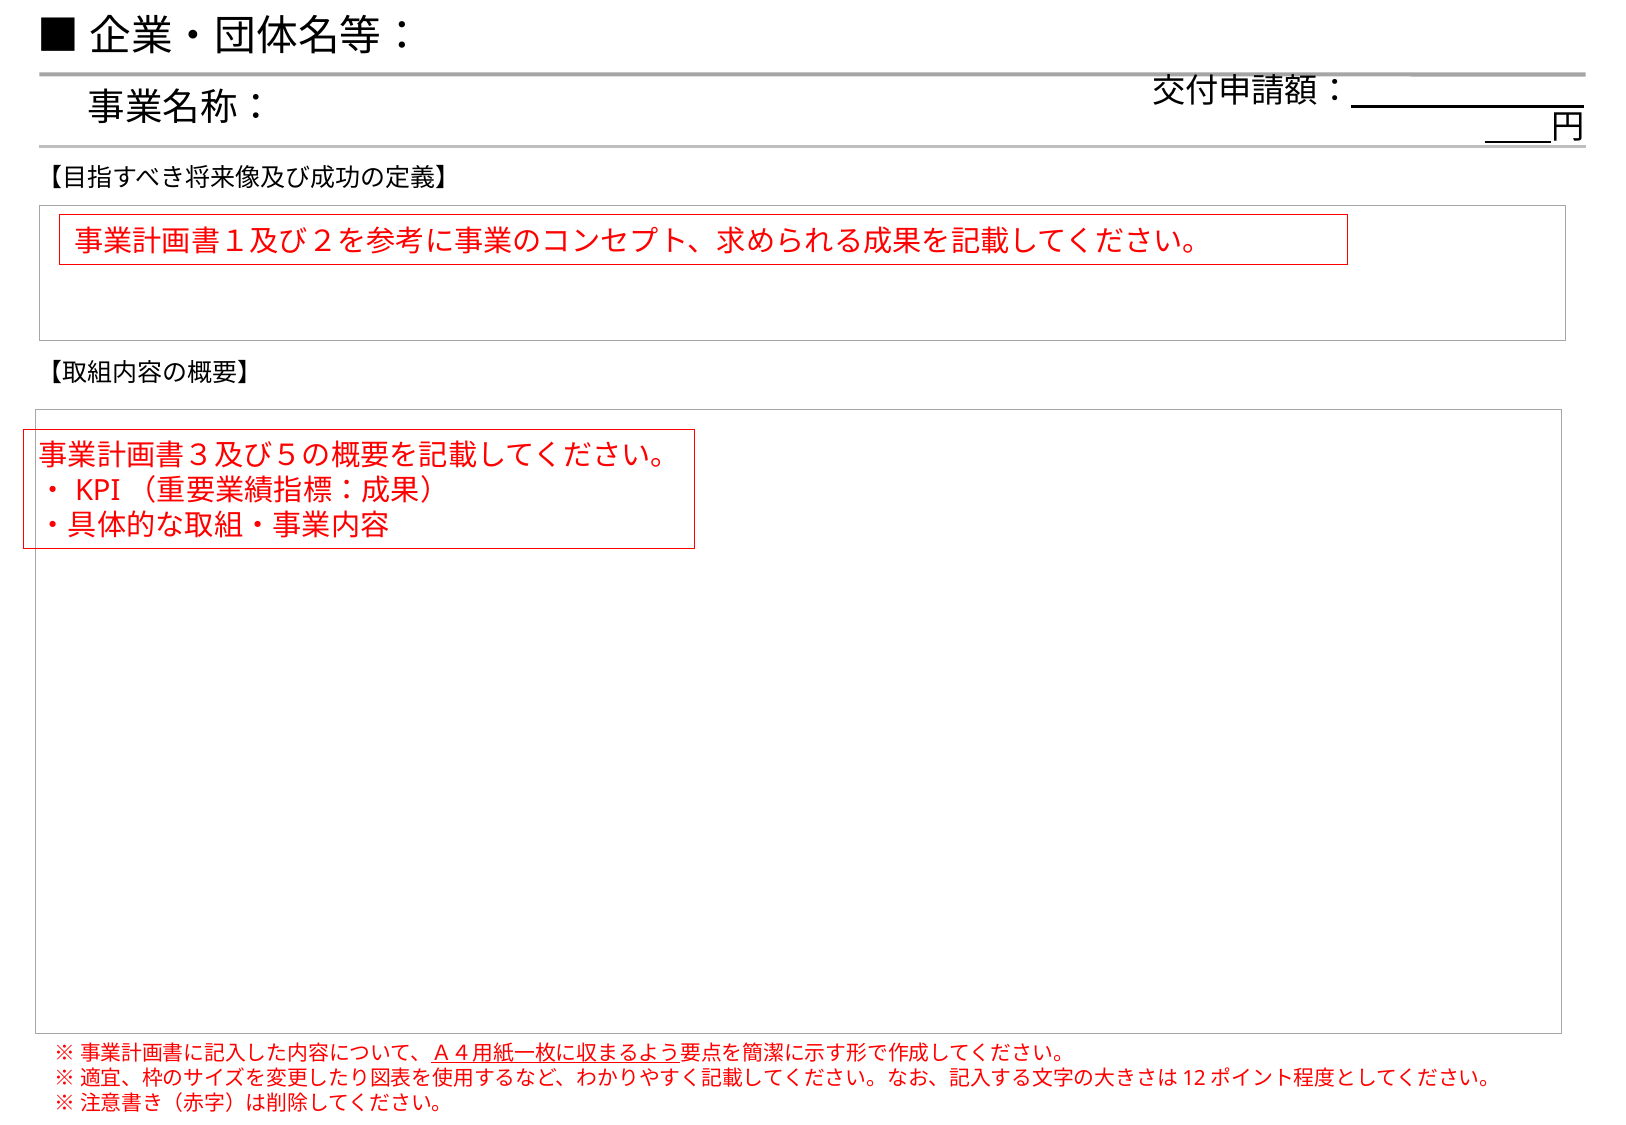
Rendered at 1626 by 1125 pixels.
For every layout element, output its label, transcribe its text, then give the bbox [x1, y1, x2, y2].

text_box 事業計画書１及び２を参考に事業のコンセプト、求められる成果を記載してください。 [59, 214, 1348, 265]
text_box ※事業計画書に記入した内容について、Ａ４用紙一枚に収まるよう要点を簡潔に示す形で作成してください。 ※適宜、枠のサイズを変更したり図表を使用するなど、わかりやすく記載してください。なお、記入する文字の大きさは12ポイント程度としてください。 ※注意書き（赤字）は削除してください。 [39, 1031, 1566, 1122]
text_box 【目指すべき将来像及び成功の定義】 [22, 154, 927, 200]
text_box 事業名称： [72, 80, 1131, 139]
text_box [35, 409, 1562, 1034]
text_box ■企業・団体名等： [22, 0, 1533, 75]
text_box 事業計画書３及び５の概要を記載してください。 ・KPI（重要業績指標：成果） ・具体的な取組・事業内容 [23, 429, 695, 549]
text_box 【取組内容の概要】 [22, 348, 927, 394]
text_box 交付申請額： 円 [1131, 80, 1599, 139]
text_box [39, 205, 1566, 341]
